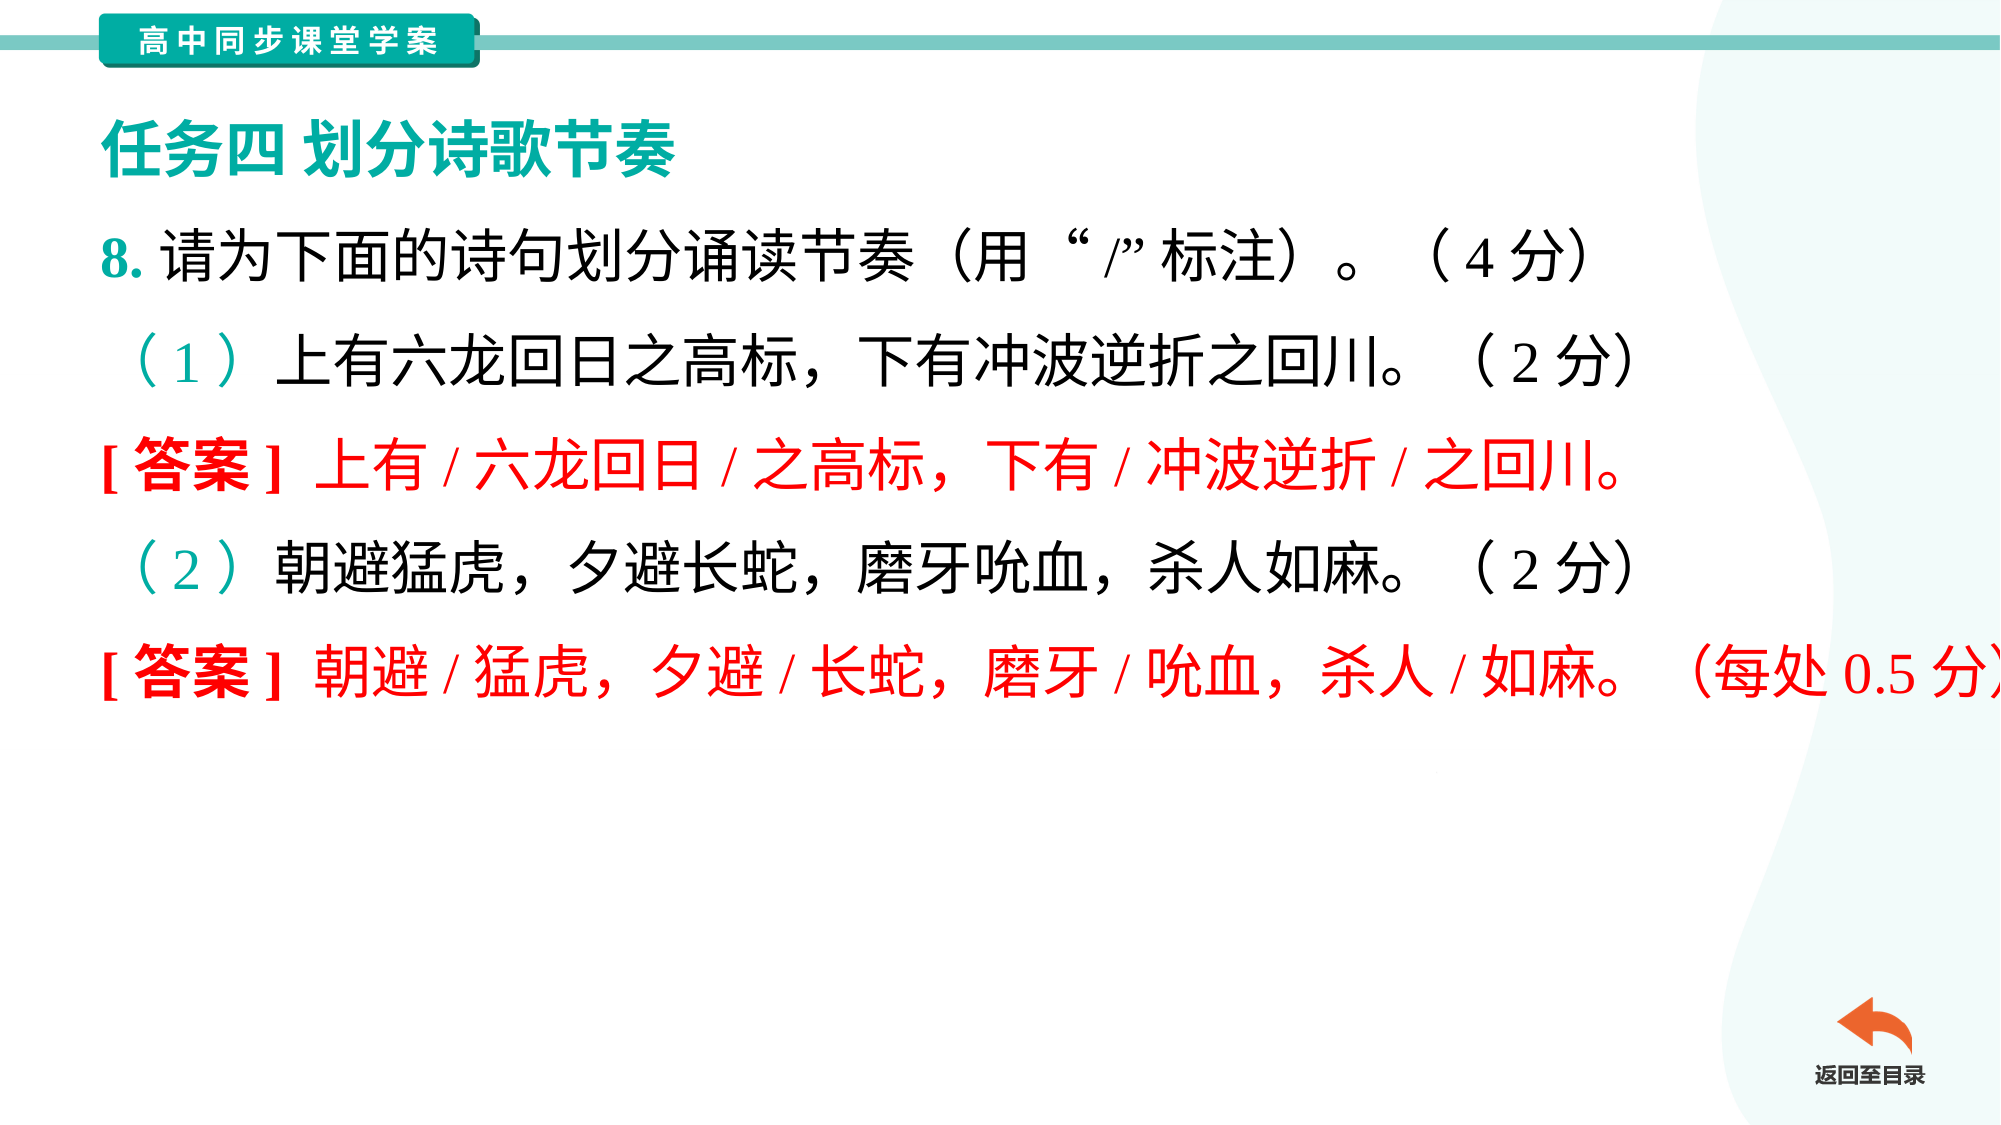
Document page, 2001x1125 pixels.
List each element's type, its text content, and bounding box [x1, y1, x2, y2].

text_box （1）上有六龙回日之高标，下有冲波逆折之回川。（2分） [100, 290, 1899, 383]
text_box [答案] 上有/六龙回日/之高标，下有/冲波逆折/之回川。 [100, 393, 1899, 487]
text_box [答案] 朝避/猛虎，夕避/长蛇，磨牙/吮血，杀人/如麻。（每处0.5分） [100, 600, 1899, 694]
picture [0, 0, 2000, 1125]
text_box 8.请为下面的诗句划分诵读节奏（用“/”标注）。（4分） [100, 185, 1899, 278]
text_box （2）朝避猛虎，夕避长蛇，磨牙吮血，杀人如麻。（2分） [100, 497, 1899, 590]
text_box 任务四 划分诗歌节奏 [100, 76, 1899, 185]
